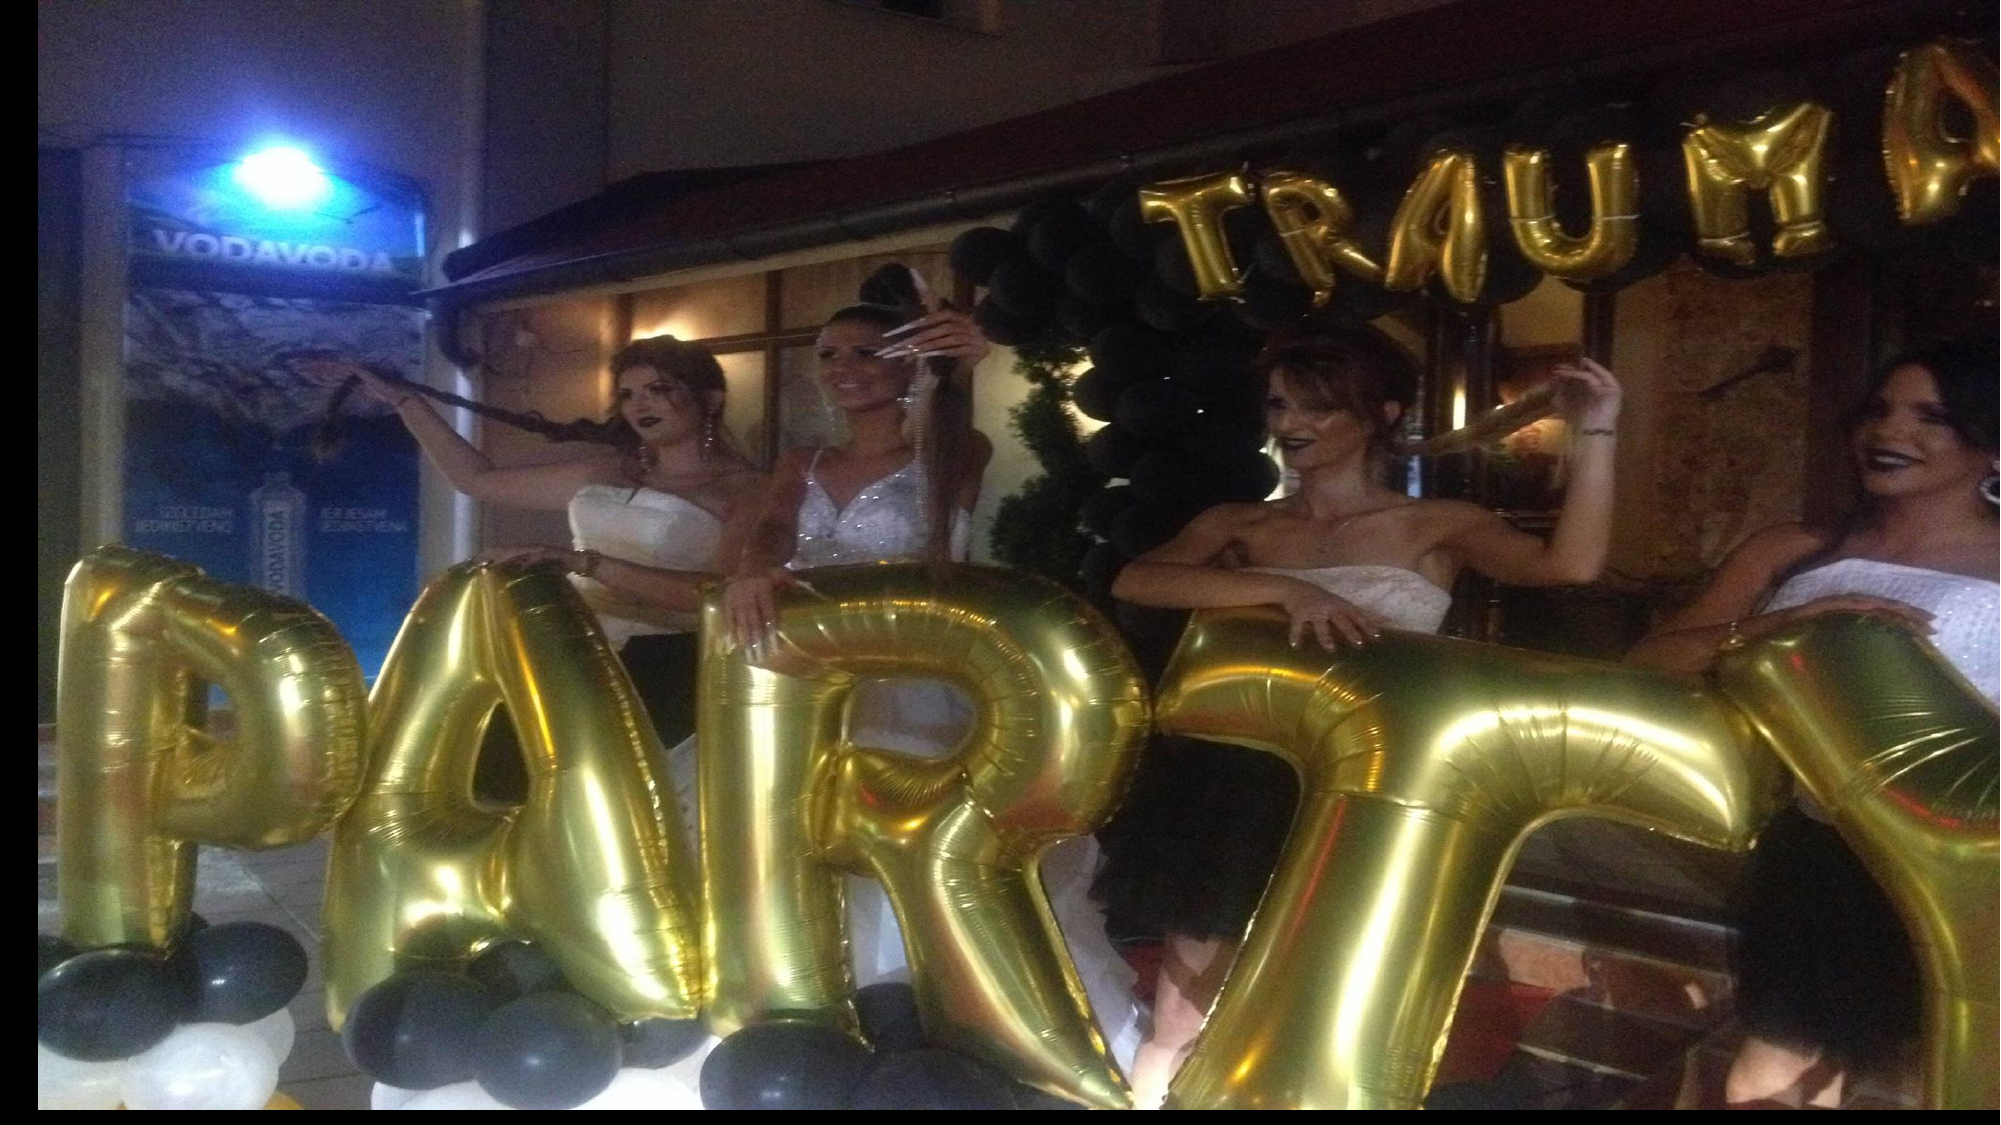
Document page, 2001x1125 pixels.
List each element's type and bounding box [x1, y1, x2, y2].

list [38, 0, 2000, 1110]
